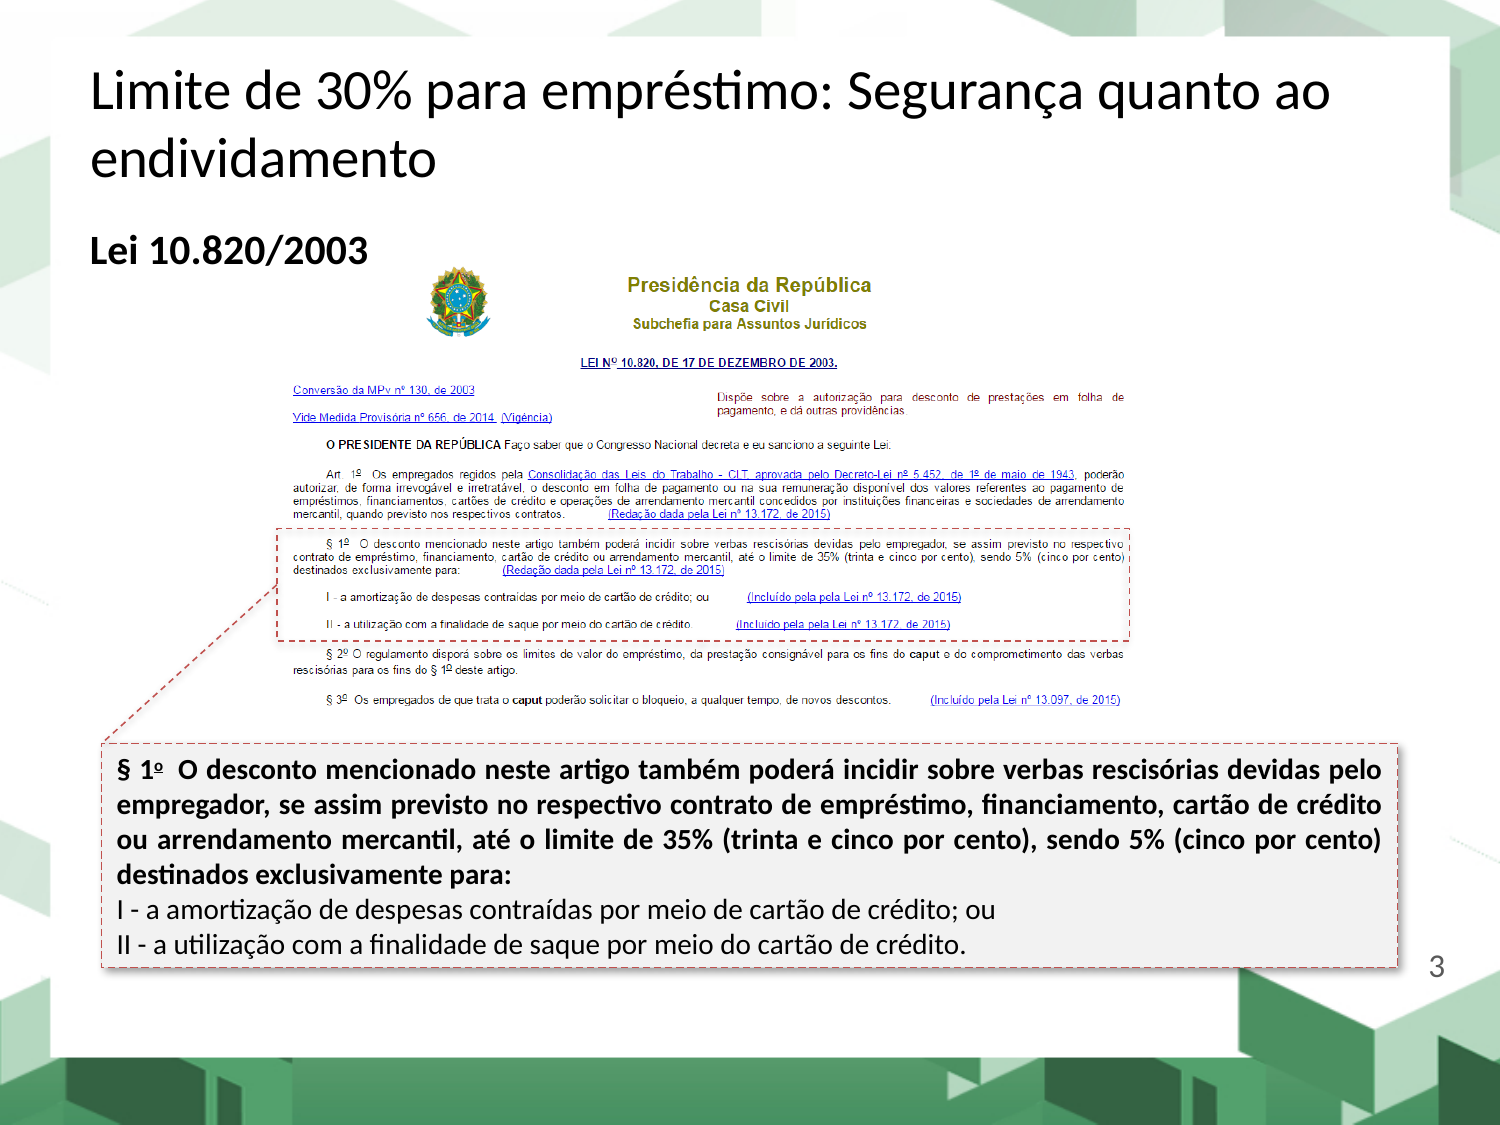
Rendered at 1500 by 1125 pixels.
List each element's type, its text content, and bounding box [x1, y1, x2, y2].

text_box Lei 10.820/2003 [74, 215, 1425, 281]
text_box 3 [1397, 937, 1476, 992]
text_box [276, 528, 284, 589]
picture [0, 0, 1500, 1125]
text_box § 1o O desconto mencionado neste artigo também poderá incidir sobre verbas rescisórias devidas pelo empregador, se assim previsto no respectivo contrato de empréstimo, financiamento, cartão de crédito ou arrendamento mercantil, até o limite de 35% (trinta e cinco por cento), sendo 5% (cinco por cento) destinados exclusivamente para: I - a amortização de despesas contraídas por meio de cartão de crédito; ou II - a utilização com a finalidade de saque por meio do cartão de crédito. [101, 743, 1398, 968]
text_box Limite de 30% para empréstimo: Segurança quanto ao endividamento [74, 45, 1425, 197]
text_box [101, 584, 277, 744]
